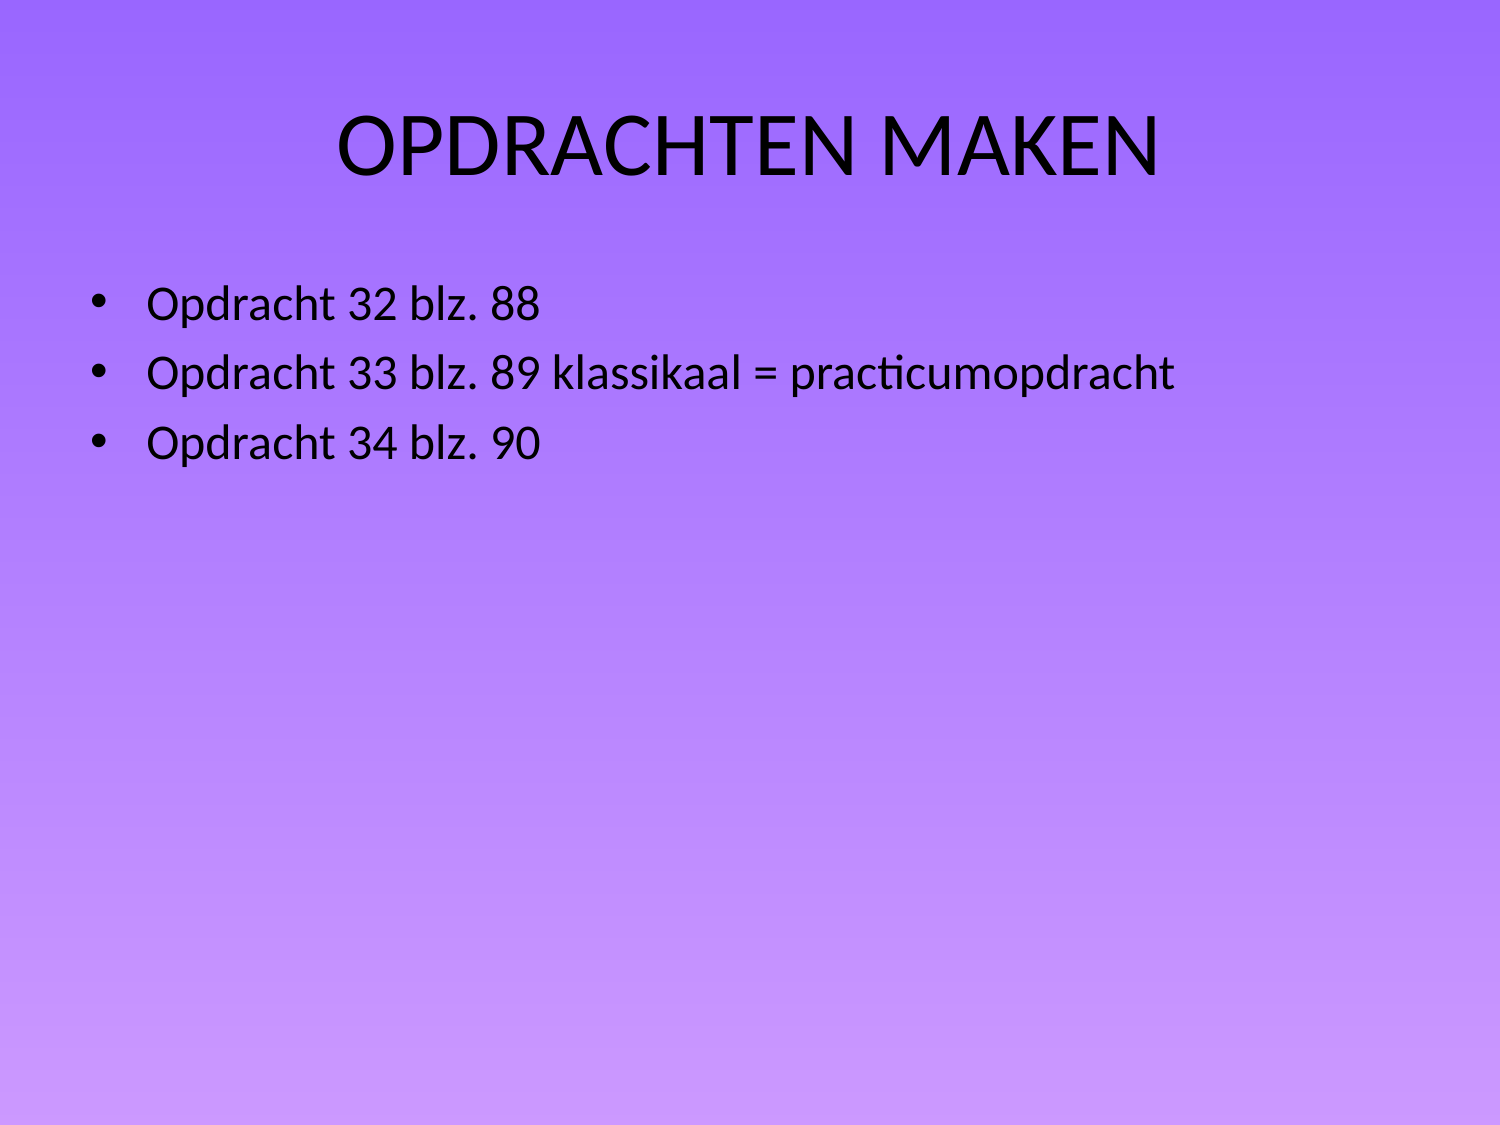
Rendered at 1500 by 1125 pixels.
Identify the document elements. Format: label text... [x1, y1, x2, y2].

list Opdracht 32 blz. 88 Opdracht 33 blz. 89 klassikaal = practicumopdracht Opdracht 34 blz. 90 [75, 262, 1425, 1005]
title OPDRACHTEN MAKEN [75, 45, 1425, 233]
